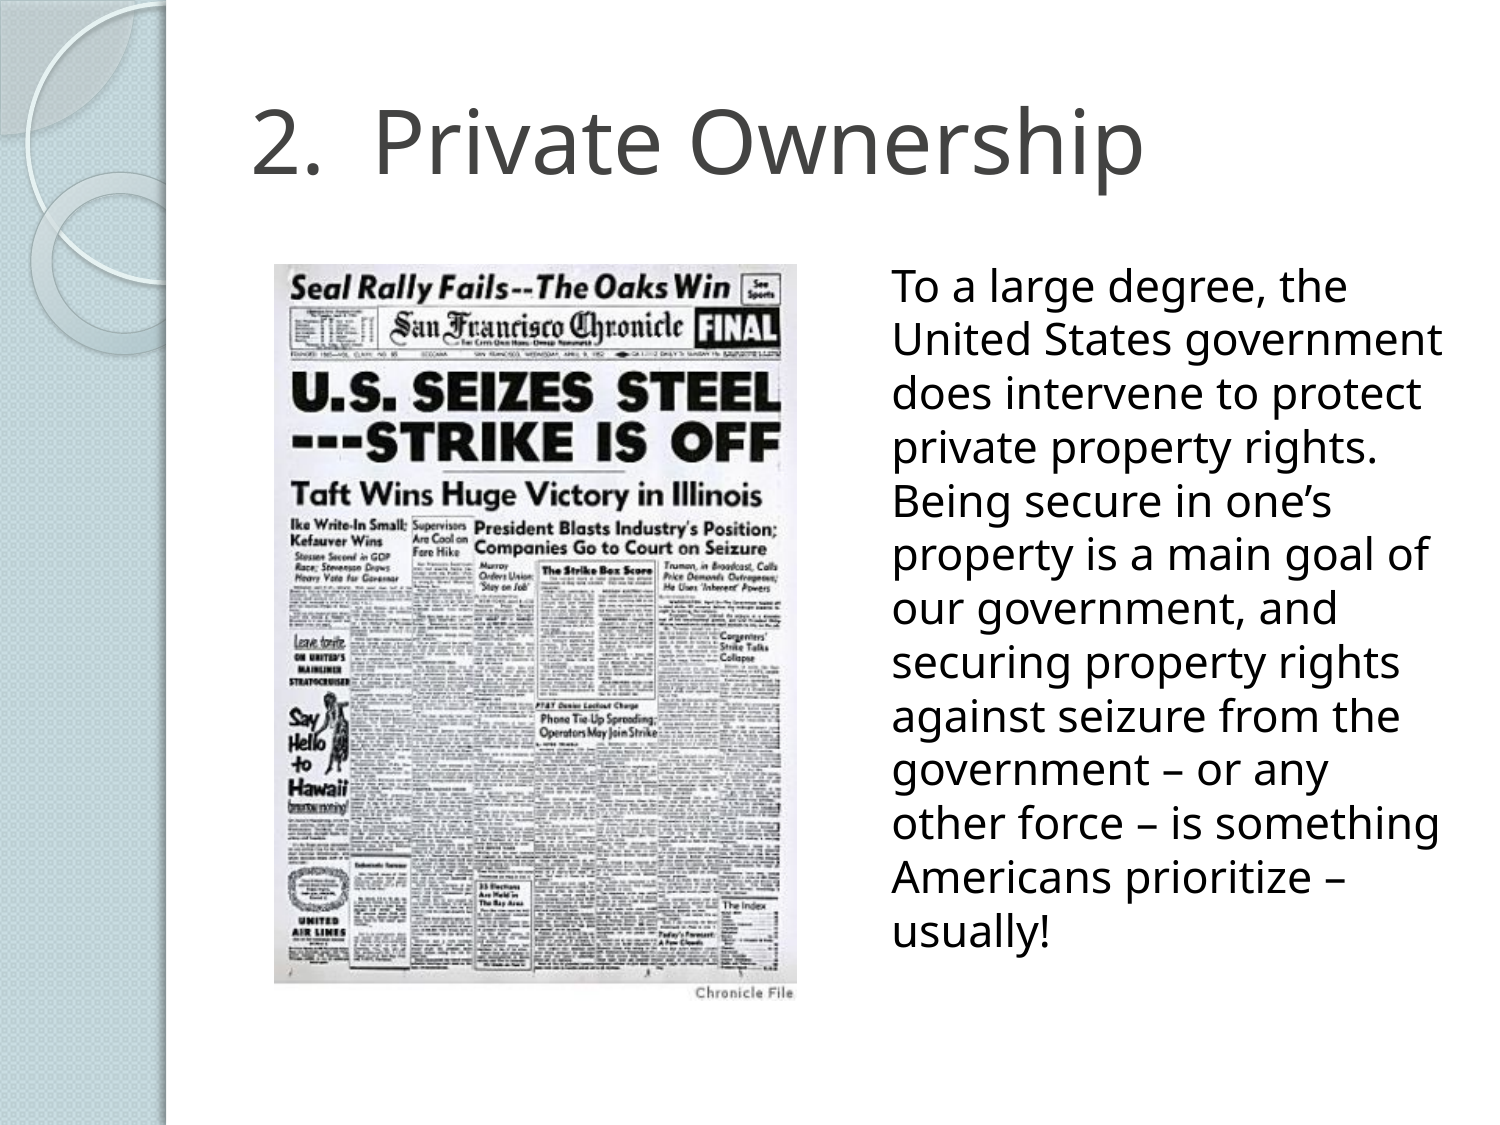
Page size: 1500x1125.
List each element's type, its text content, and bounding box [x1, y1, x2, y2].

title 2. Private Ownership [235, 45, 1466, 233]
list To a large degree, the United States government does intervene to protect private property rights. Being secure in one’s property is a main goal of our government, and securing property rights against seizure from the government – or any other force – is something Americans prioritize – usually! [865, 249, 1466, 1015]
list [274, 264, 797, 1001]
